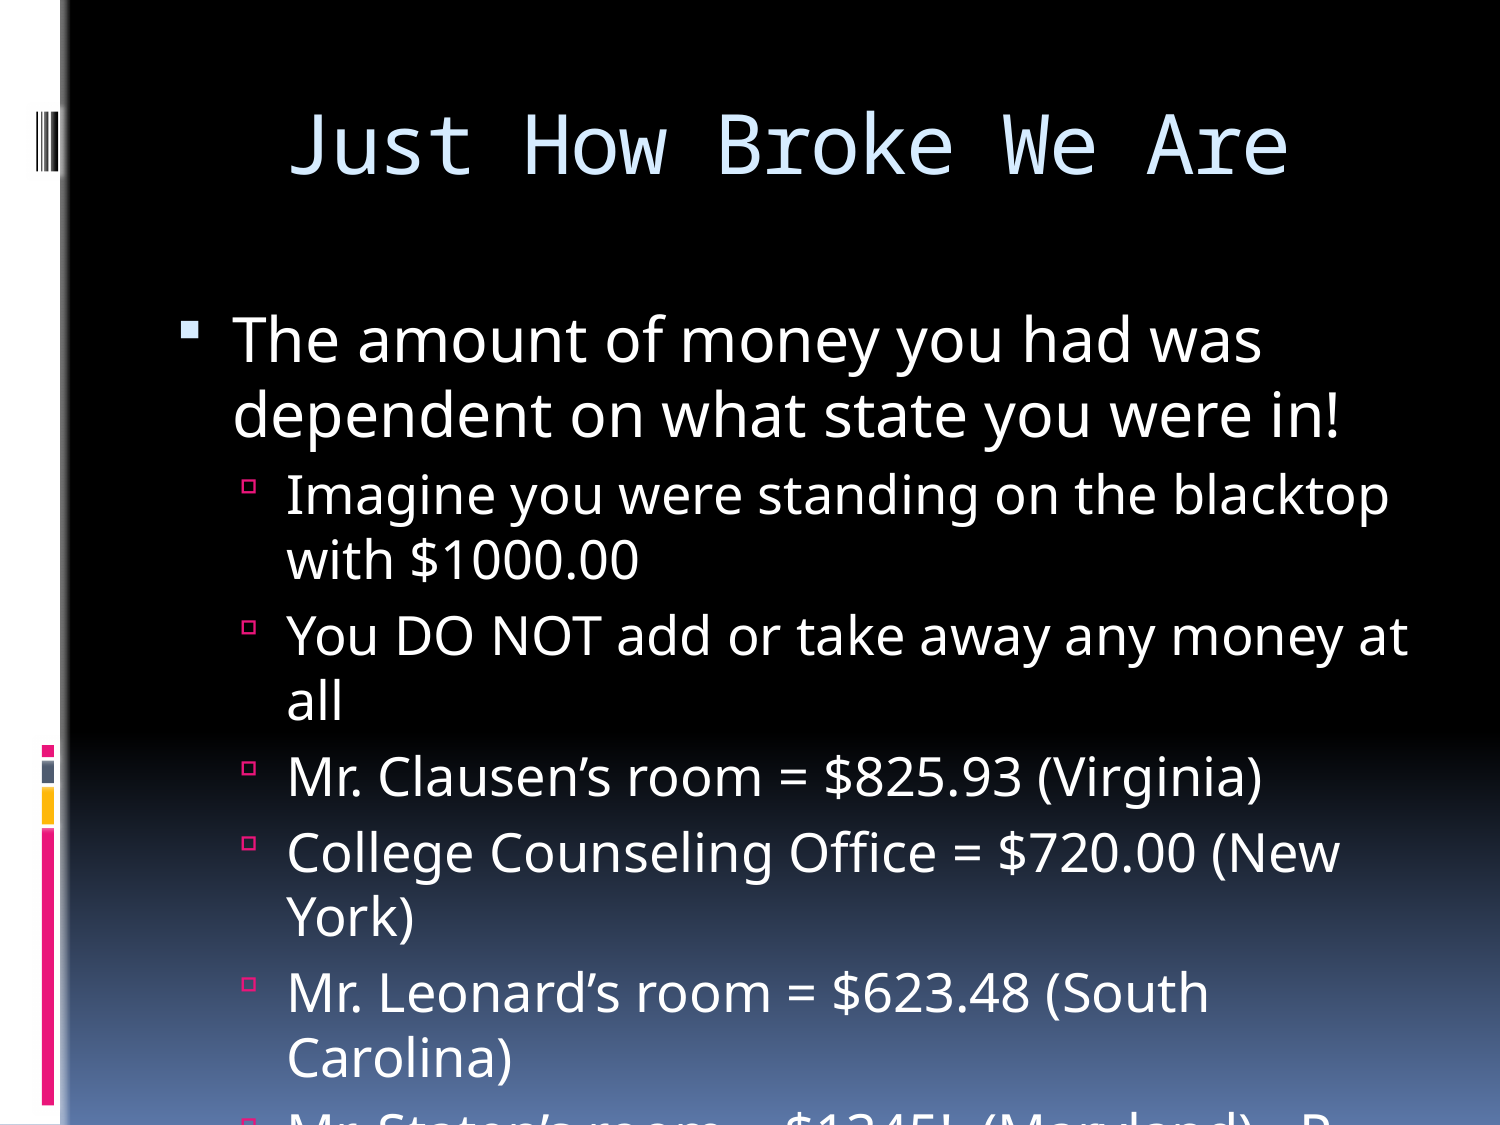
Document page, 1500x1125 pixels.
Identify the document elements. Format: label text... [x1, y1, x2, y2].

title Just How Broke We Are [150, 83, 1425, 234]
list The amount of money you had was dependent on what state you were in! Imagine you were standing on the blacktop with $1000.00 You DO NOT add or take away any money at all Mr. Clausen’s room = $825.93 (Virginia) College Counseling Office = $720.00 (New York) Mr. Leonard’s room = $623.48 (South Carolina) Mr. Staten’s room = $1345! (Maryland) =P [150, 292, 1425, 1043]
